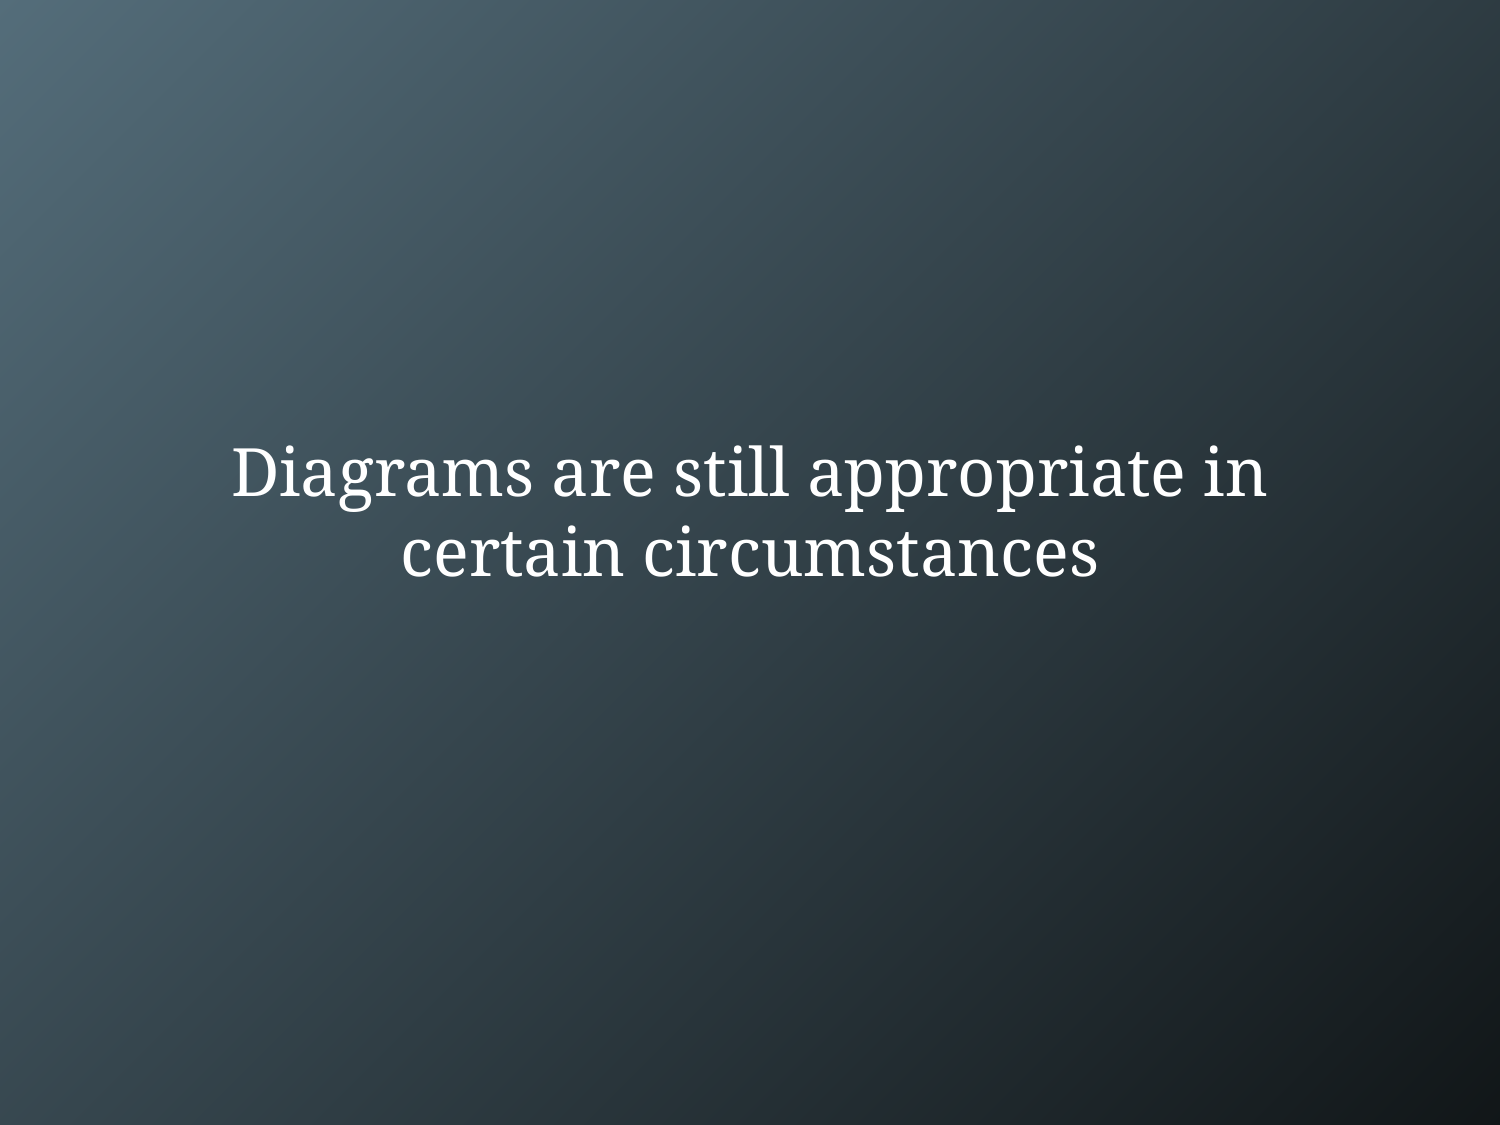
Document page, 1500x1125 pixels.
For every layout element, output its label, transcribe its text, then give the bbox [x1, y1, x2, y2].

title Diagrams are still appropriate in certain circumstances [112, 326, 1388, 693]
